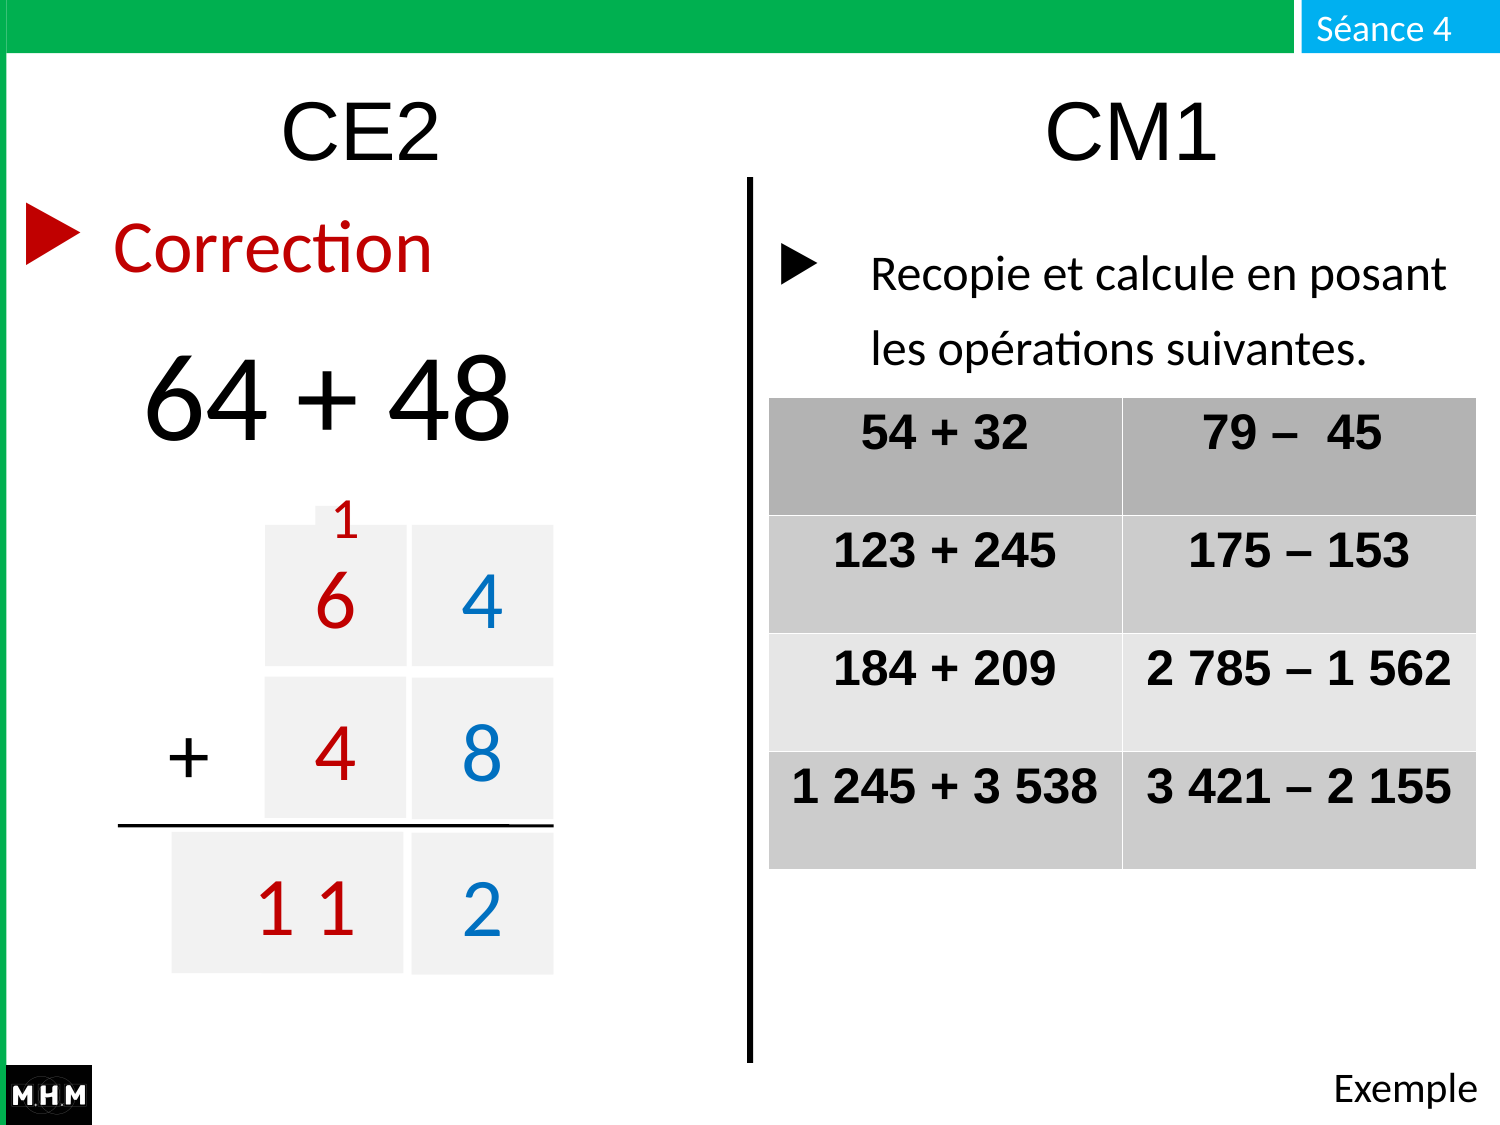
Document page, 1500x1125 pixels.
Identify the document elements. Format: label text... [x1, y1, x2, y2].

text_box CE2 CM1 [265, 69, 1240, 178]
table_cell 123 + 245 [769, 516, 1122, 633]
text_box Exemple [1318, 1064, 1500, 1125]
table_cell 184 + 209 [769, 634, 1122, 751]
table_header 54 + 32 [769, 398, 1122, 515]
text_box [117, 524, 554, 975]
table_cell 2 785 – 1 562 [1123, 634, 1476, 751]
text_box 64 + 48 [6, 307, 650, 473]
text_box Correction [4, 200, 709, 296]
table_cell 175 – 153 [1123, 516, 1476, 633]
table_cell 3 421 – 2 155 [1123, 752, 1476, 869]
text_box 1 [313, 504, 352, 523]
table_cell 1 245 + 3 538 [769, 752, 1122, 869]
text_box Recopie et calcule en posant les opérations suivantes. [761, 246, 1477, 383]
picture [6, 1065, 92, 1125]
table_header 79 – 45 [1123, 398, 1476, 515]
